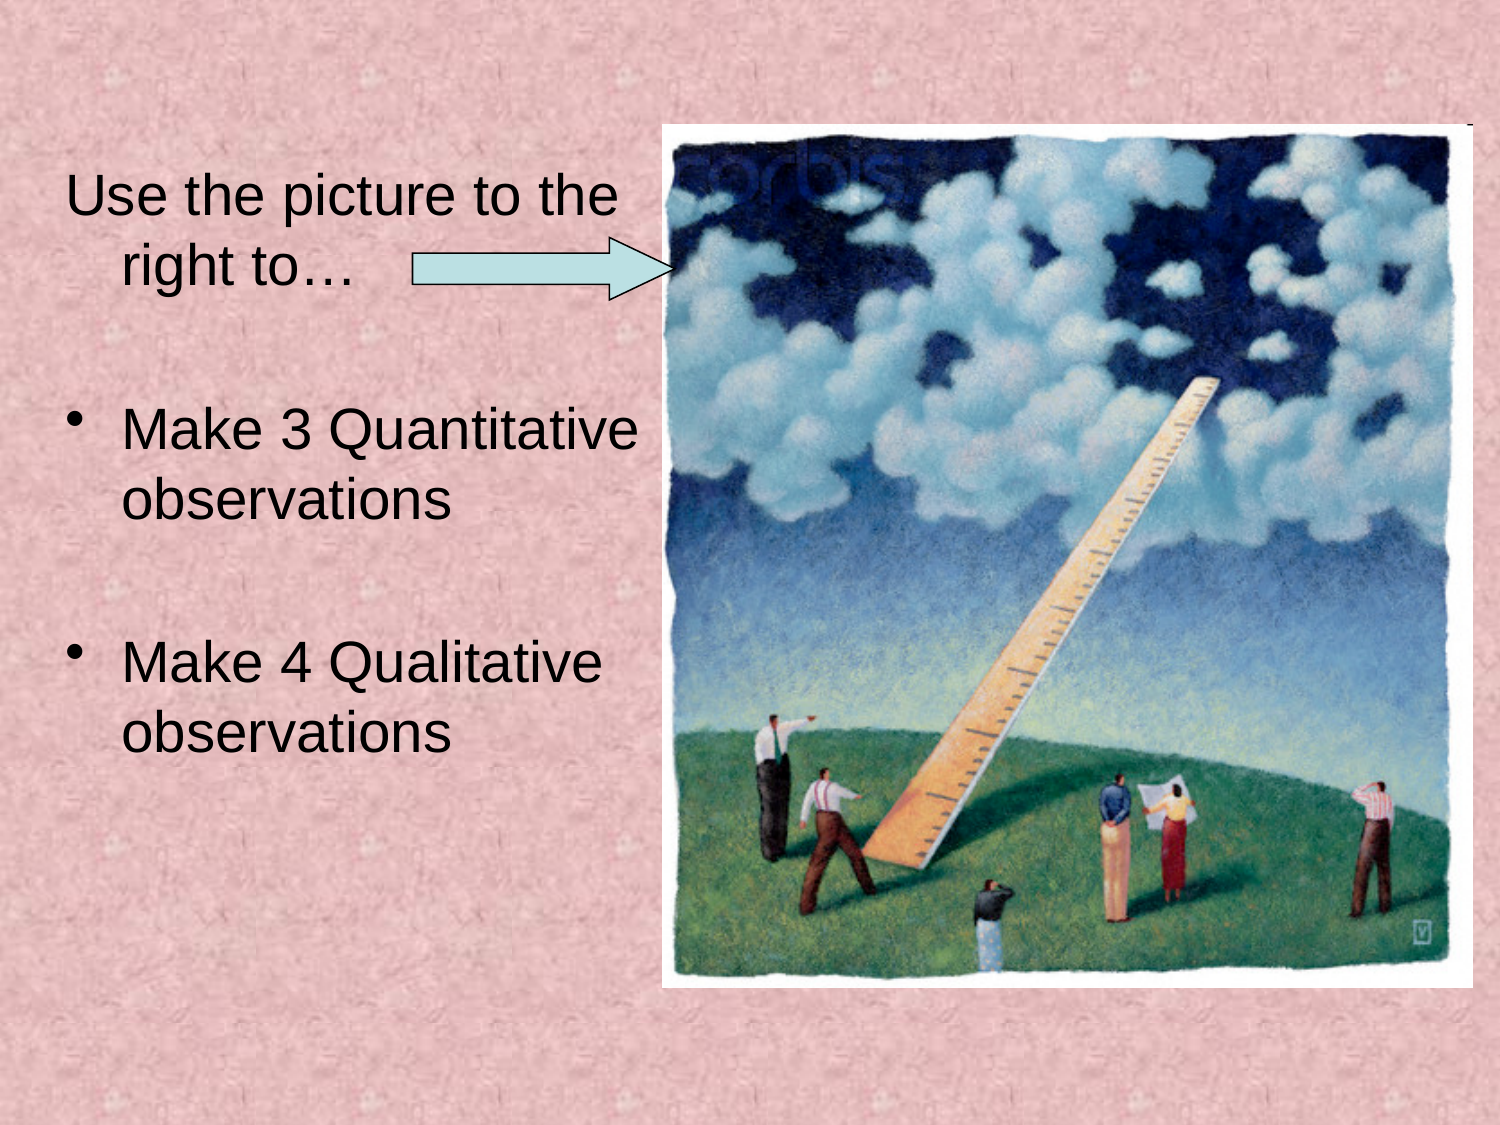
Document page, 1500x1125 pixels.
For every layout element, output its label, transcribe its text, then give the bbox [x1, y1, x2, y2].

picture [0, 0, 1500, 1125]
list Use the picture to the right to… Make 3 Quantitative observations Make 4 Qualitative observations [49, 149, 657, 968]
text_box [412, 237, 657, 300]
